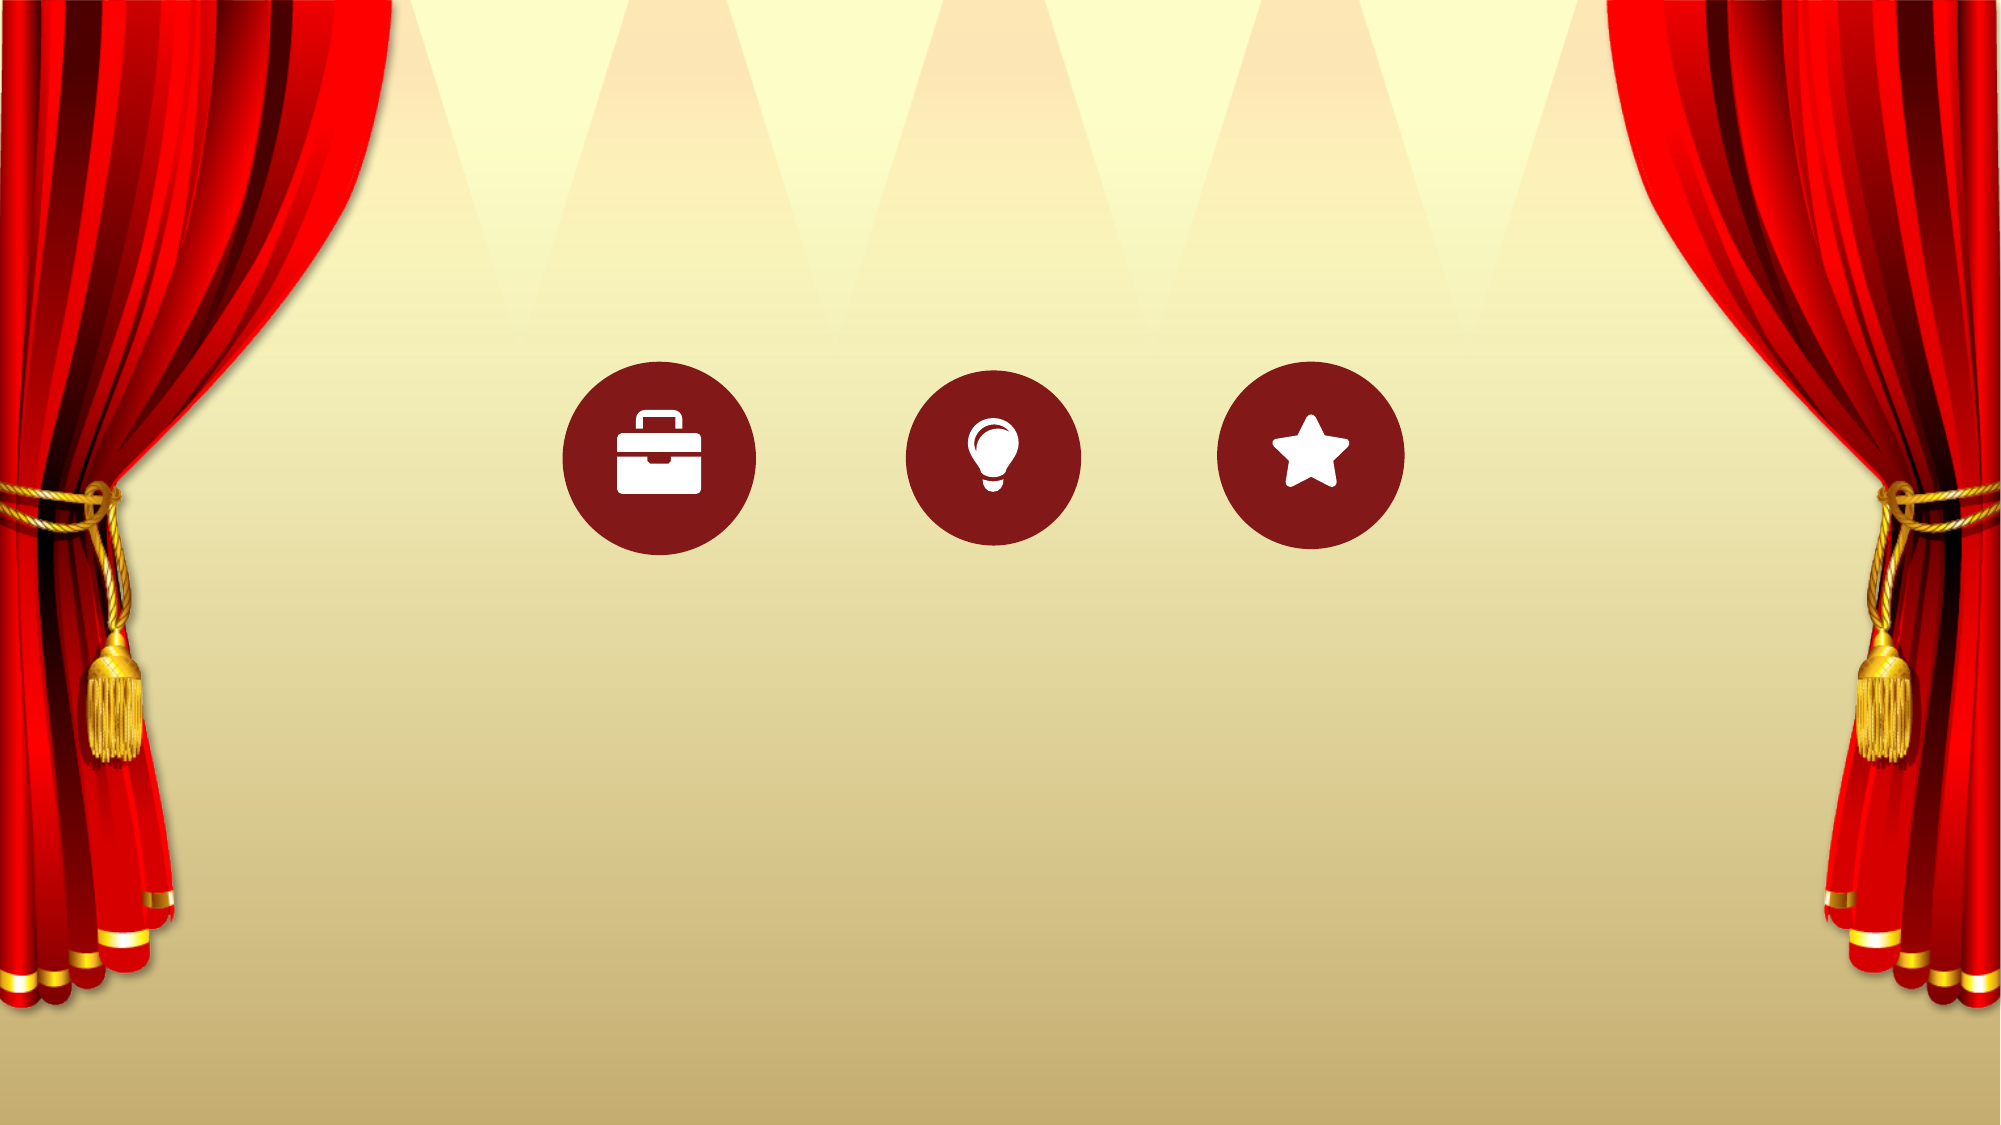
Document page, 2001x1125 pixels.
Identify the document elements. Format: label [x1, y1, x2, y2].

picture [0, 0, 2001, 1035]
text_box [562, 361, 1405, 556]
